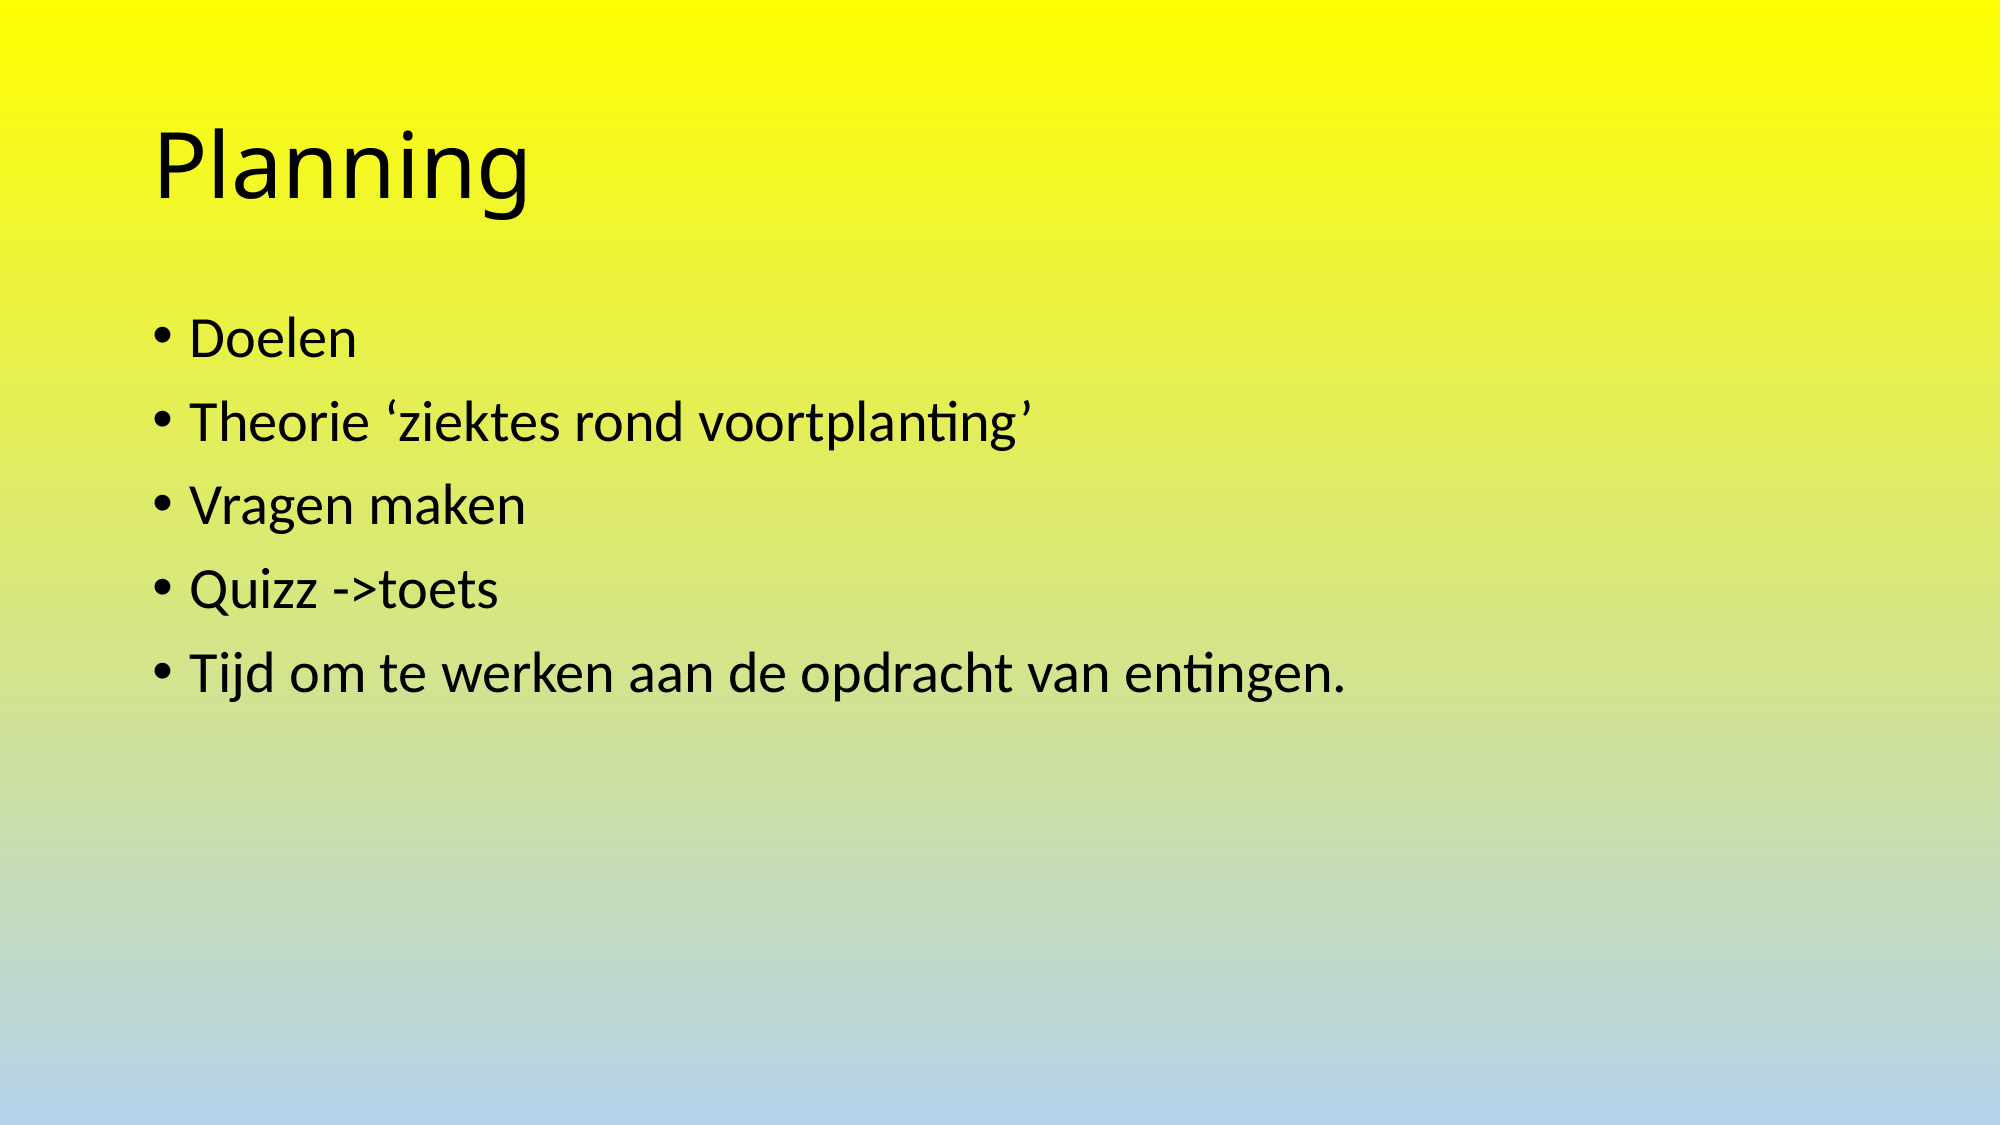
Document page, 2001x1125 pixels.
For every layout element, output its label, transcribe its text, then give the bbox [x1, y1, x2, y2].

list Doelen Theorie ‘ziektes rond voortplanting’ Vragen maken Quizz ->toets Tijd om te werken aan de opdracht van entingen. [137, 299, 1863, 1014]
title Planning [137, 59, 1863, 278]
